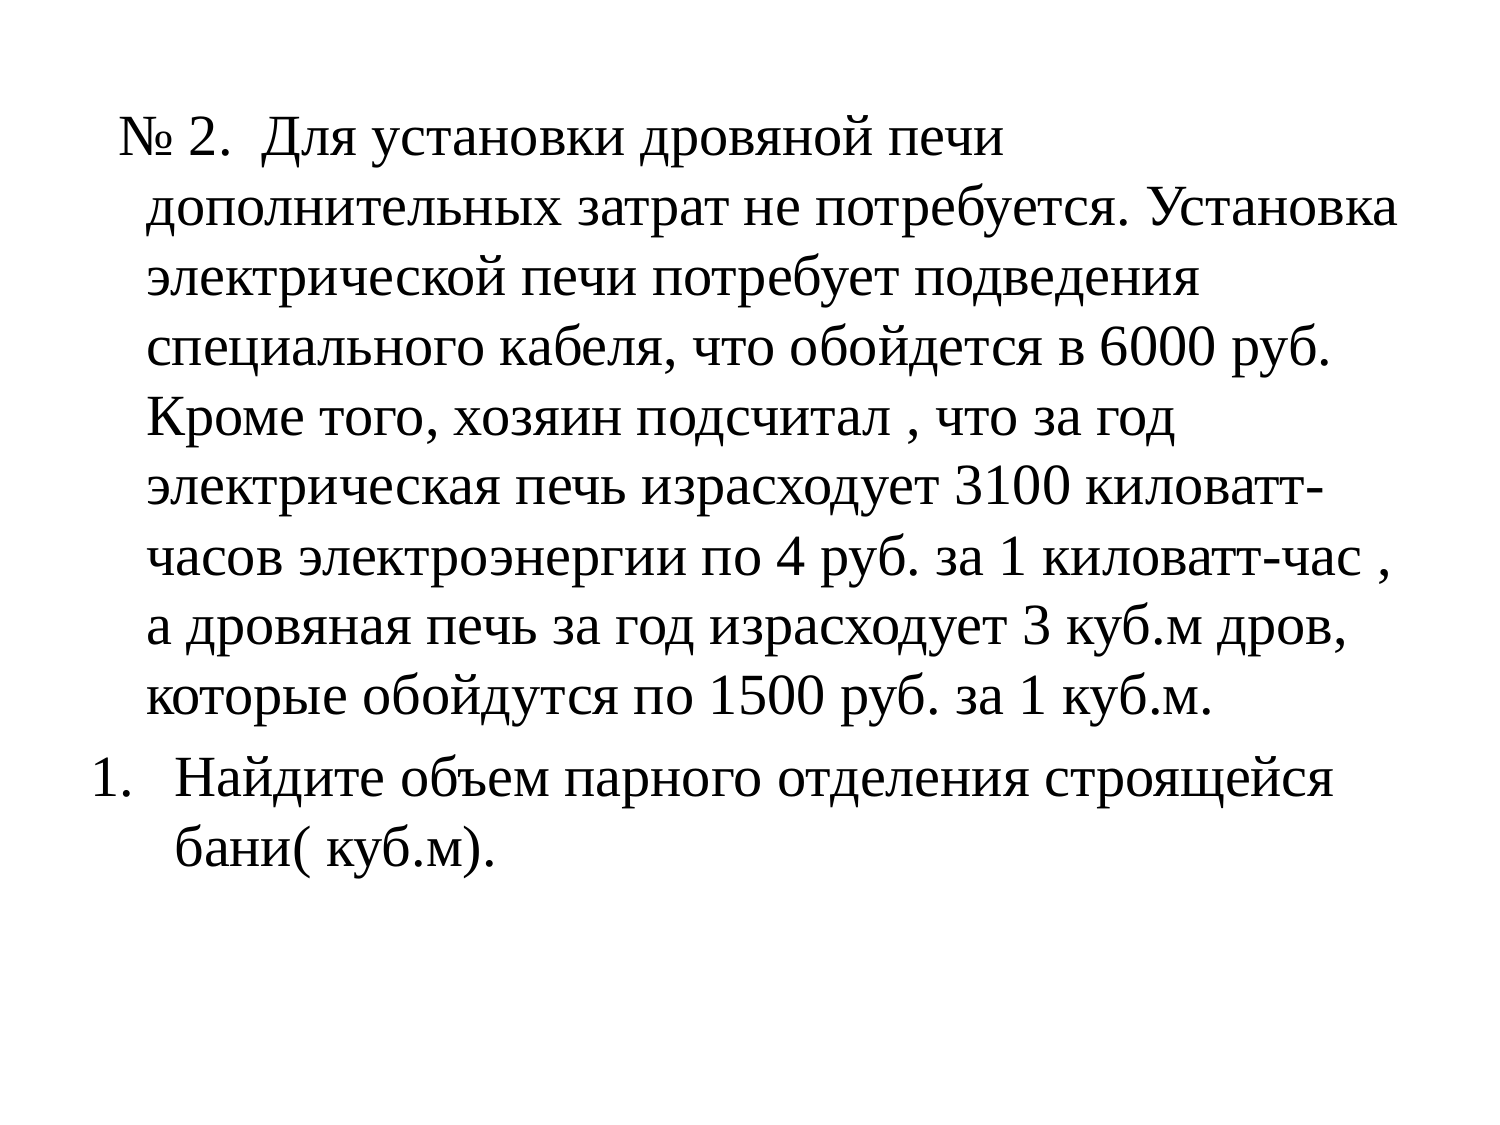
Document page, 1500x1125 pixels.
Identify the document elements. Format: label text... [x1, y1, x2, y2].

list № 2. Для установки дровяной печи дополнительных затрат не потребуется. Установка электрической печи потребует подведения специального кабеля, что обойдется в 6000 руб. Кроме того, хозяин подсчитал , что за год электрическая печь израсходует 3100 киловатт-часов электроэнергии по 4 руб. за 1 киловатт-час , а дровяная печь за год израсходует 3 куб.м дров, которые обойдутся по 1500 руб. за 1 куб.м. Найдите объем парного отделения строящейся бани( куб.м). [75, 90, 1425, 1005]
